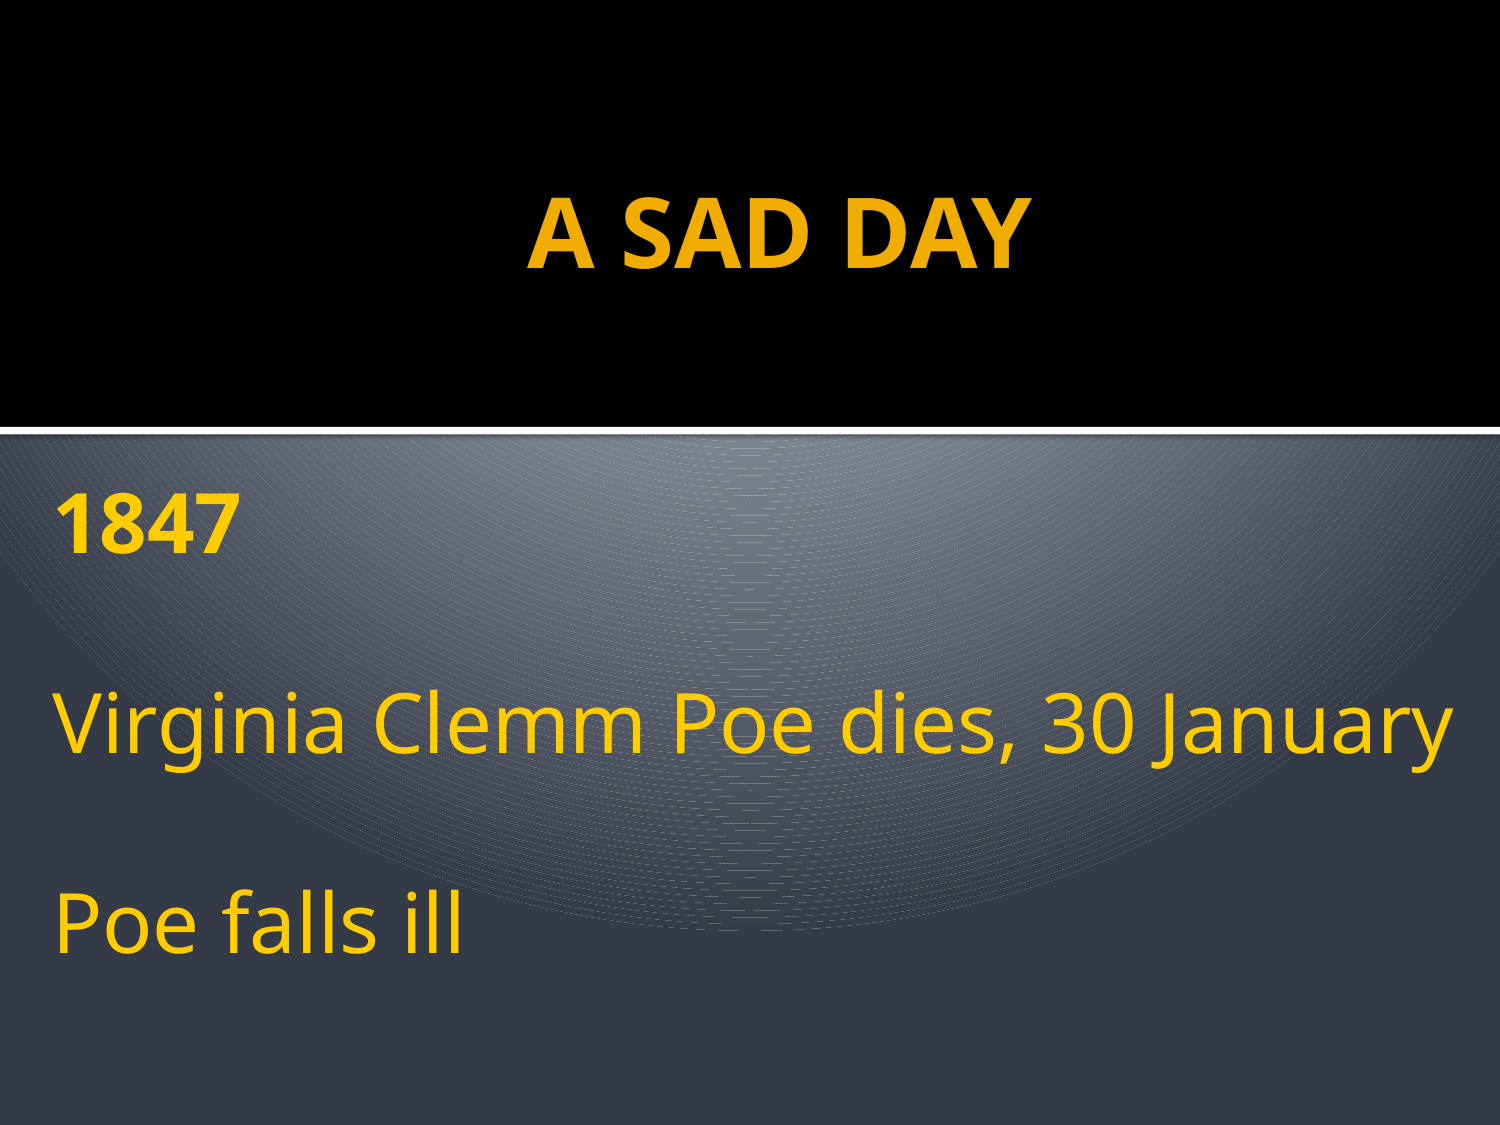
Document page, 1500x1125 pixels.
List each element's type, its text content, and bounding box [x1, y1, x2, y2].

text_box 1847 Virginia Clemm Poe dies, 30 January Poe falls ill [37, 462, 1500, 1023]
title A SAD DAY [123, 19, 1438, 288]
